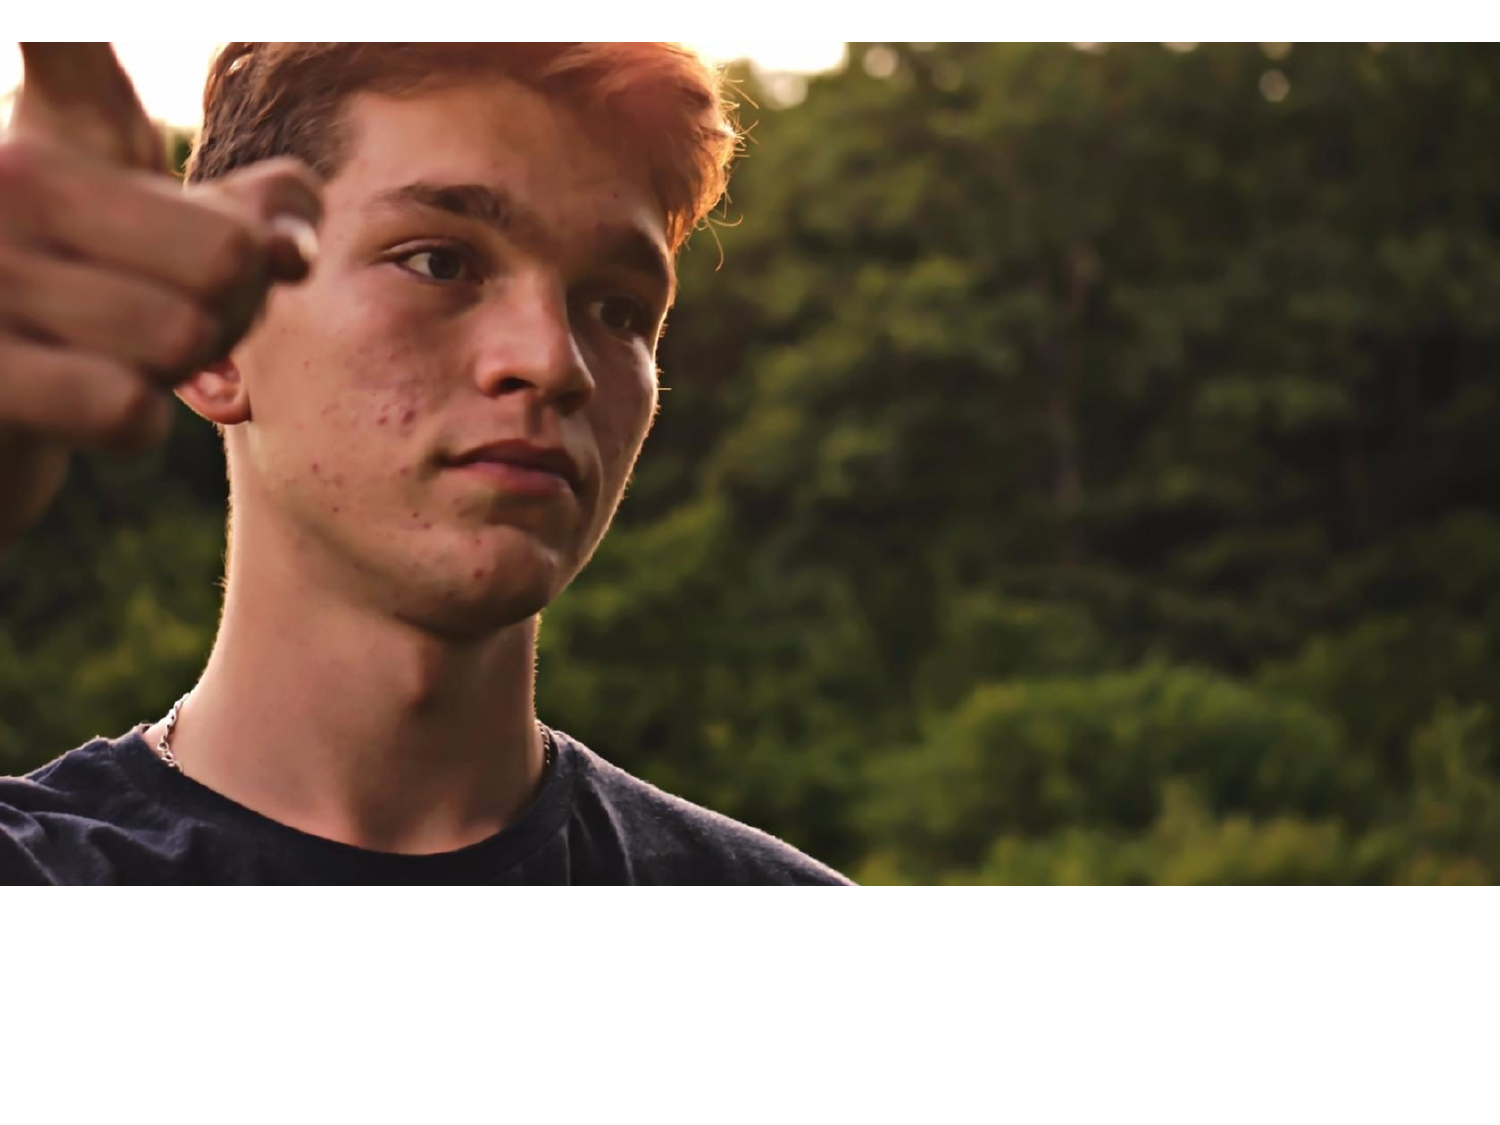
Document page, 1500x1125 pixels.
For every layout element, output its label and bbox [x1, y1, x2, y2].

picture [0, 42, 1500, 886]
